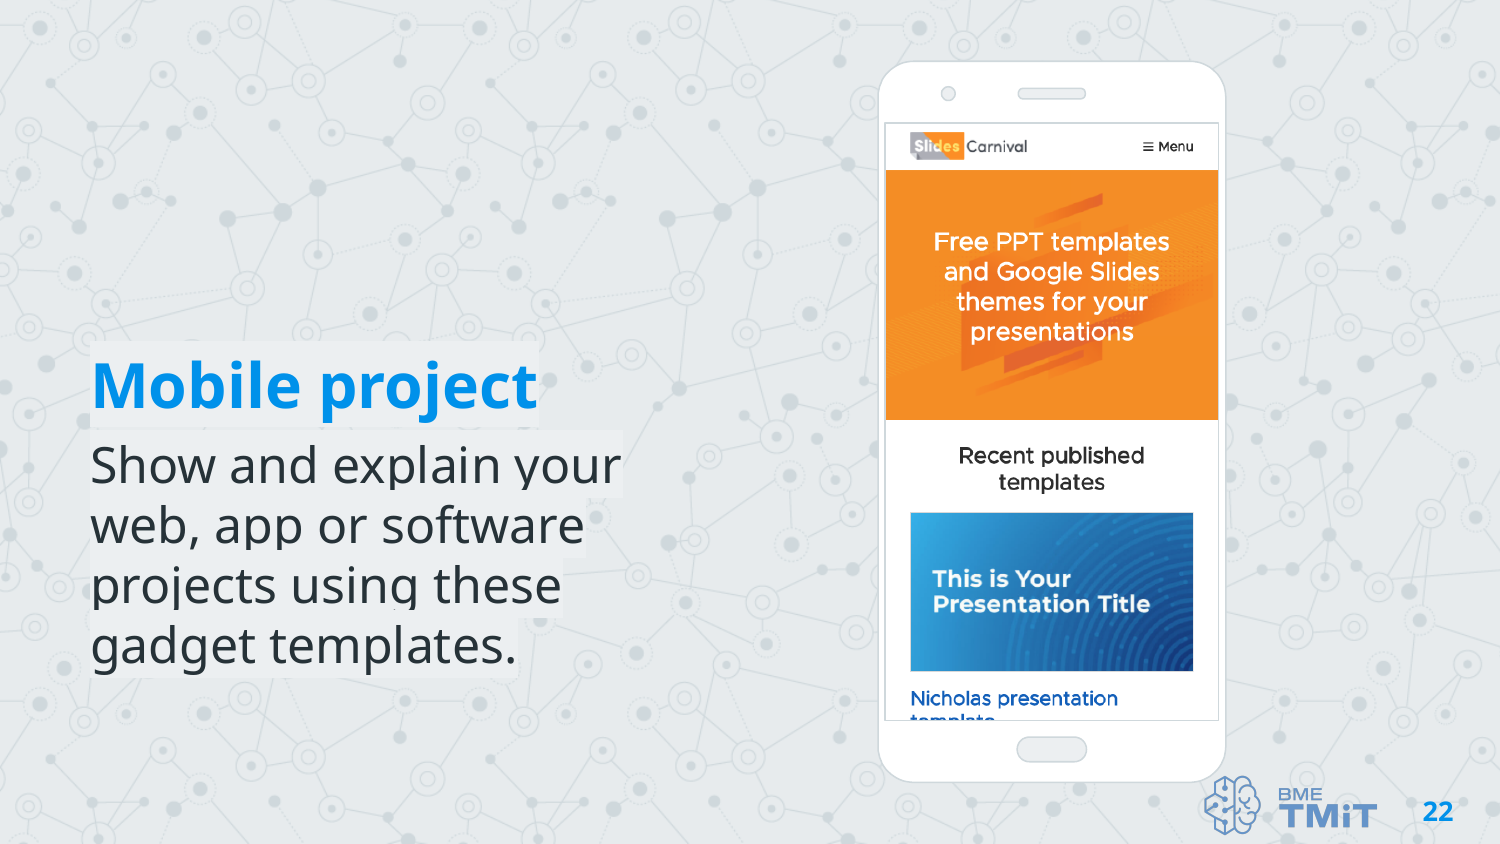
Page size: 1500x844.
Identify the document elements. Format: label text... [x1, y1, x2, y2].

slide_number 22 [1378, 779, 1469, 844]
picture [885, 123, 1219, 720]
list Mobile project Show and explain your web, app or software projects using these gadget templates. [75, 110, 748, 689]
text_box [877, 60, 1227, 783]
